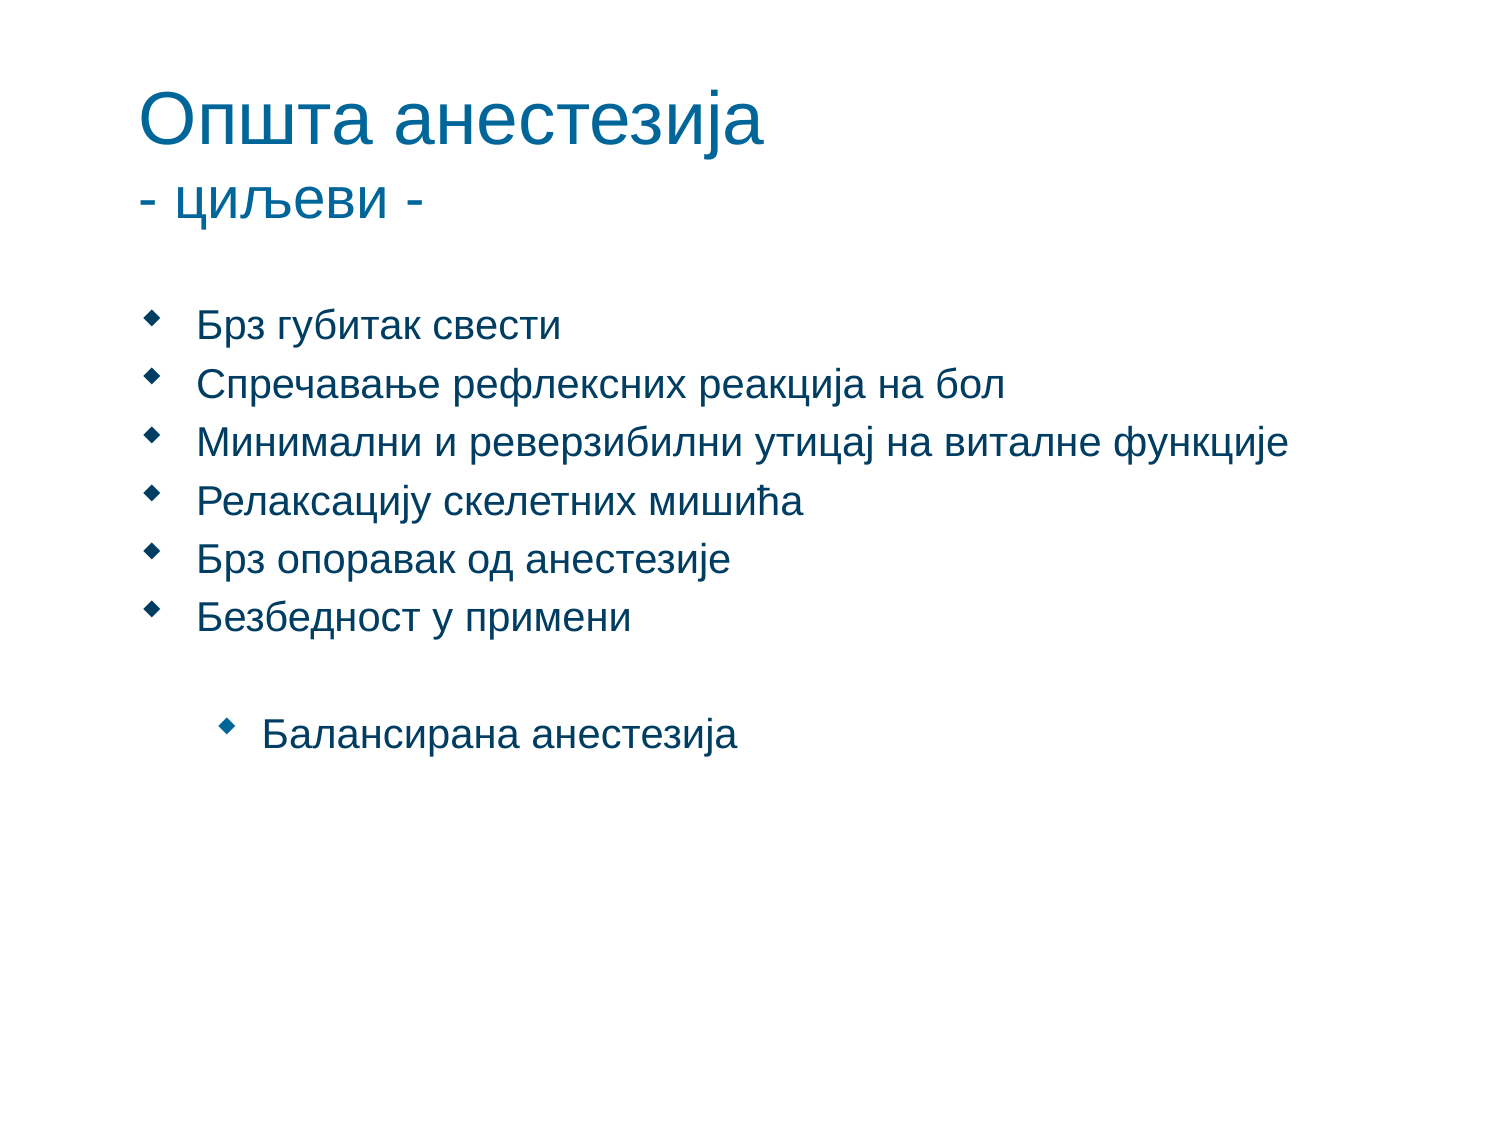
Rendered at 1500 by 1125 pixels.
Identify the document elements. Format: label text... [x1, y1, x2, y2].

title Општа анестезија - циљеви - [123, 49, 1400, 238]
list Брз губитак свести Спречавање рефлексних реакција на бол Минимални и реверзибилни утицај на виталне функције Релаксацију скелетних мишића Брз опоравак од анестезије Безбедност у примени Балансирана анестезија [124, 290, 1400, 1026]
